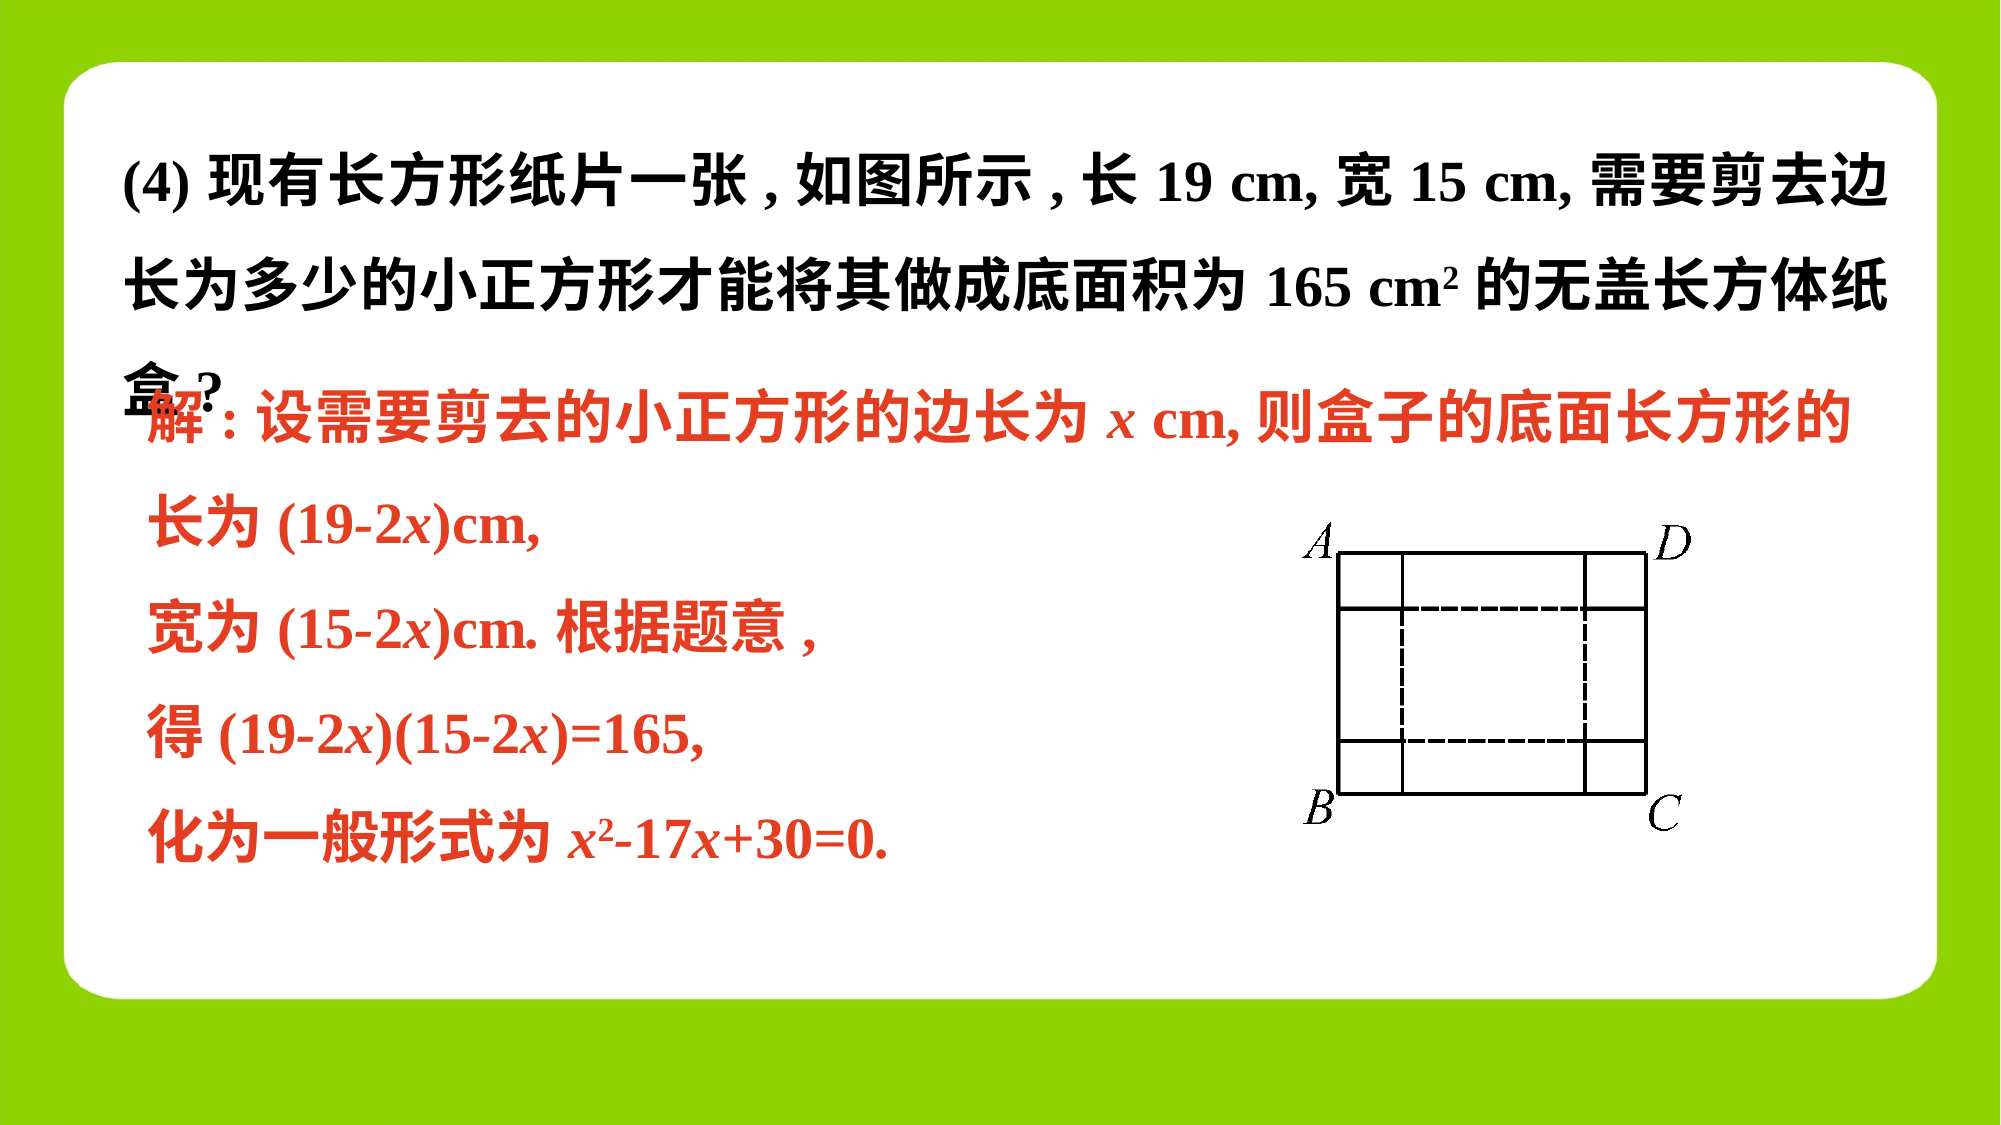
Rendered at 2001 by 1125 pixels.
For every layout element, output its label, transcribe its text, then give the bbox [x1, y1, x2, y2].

text_box (4)现有长方形纸片一张,如图所示,长19 cm,宽15 cm,需要剪去边长为多少的小正方形才能将其做成底面积为165 cm2的无盖长方体纸盒? [108, 100, 1904, 431]
text_box 解:设需要剪去的小正方形的边长为x cm,则盒子的底面长方形的长为(19-2x)cm, 宽为(15-2x)cm.根据题意, 得(19-2x)(15-2x)=165, 化为一般形式为x2-17x+30=0. [131, 338, 1869, 878]
picture [0, 0, 2001, 1125]
